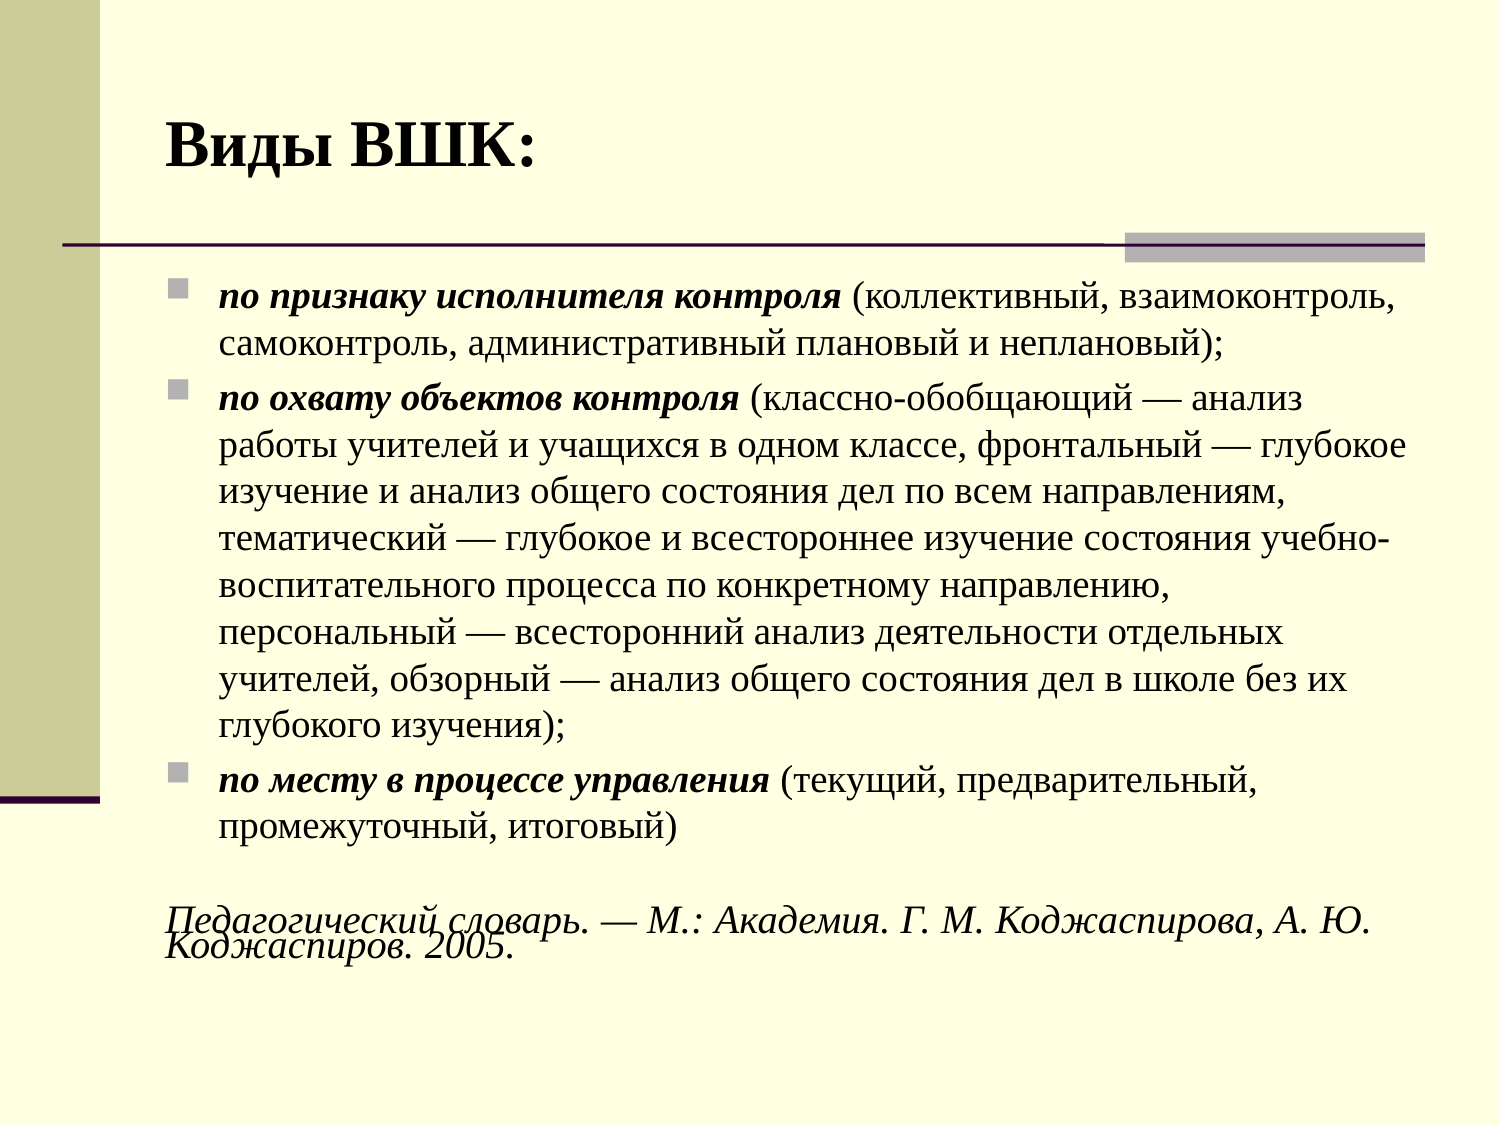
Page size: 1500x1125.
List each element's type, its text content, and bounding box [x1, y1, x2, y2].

list по признаку исполнителя контроля (коллективный, взаимоконтроль, самоконтроль, административный плановый и неплановый); по охвату объектов контроля (классно-обобщающий — анализ работы учителей и учащихся в одном классе, фронтальный — глубокое изучение и анализ общего состояния дел по всем направлениям, тематический — глубокое и всестороннее изучение состояния учебно-воспитательного процесса по конкретному направлению, персональный — всесторонний анализ деятельности отдельных учителей, обзорный — анализ общего состояния дел в школе без их глубокого изучения); по месту в процессе управления (текущий, предварительный, промежуточный, итоговый) Педагогический словарь. — М.: Академия. Г. М. Коджаспирова, А. Ю. Коджаспиров. 2005. [150, 262, 1425, 1006]
title Виды ВШК: [150, 45, 1425, 234]
